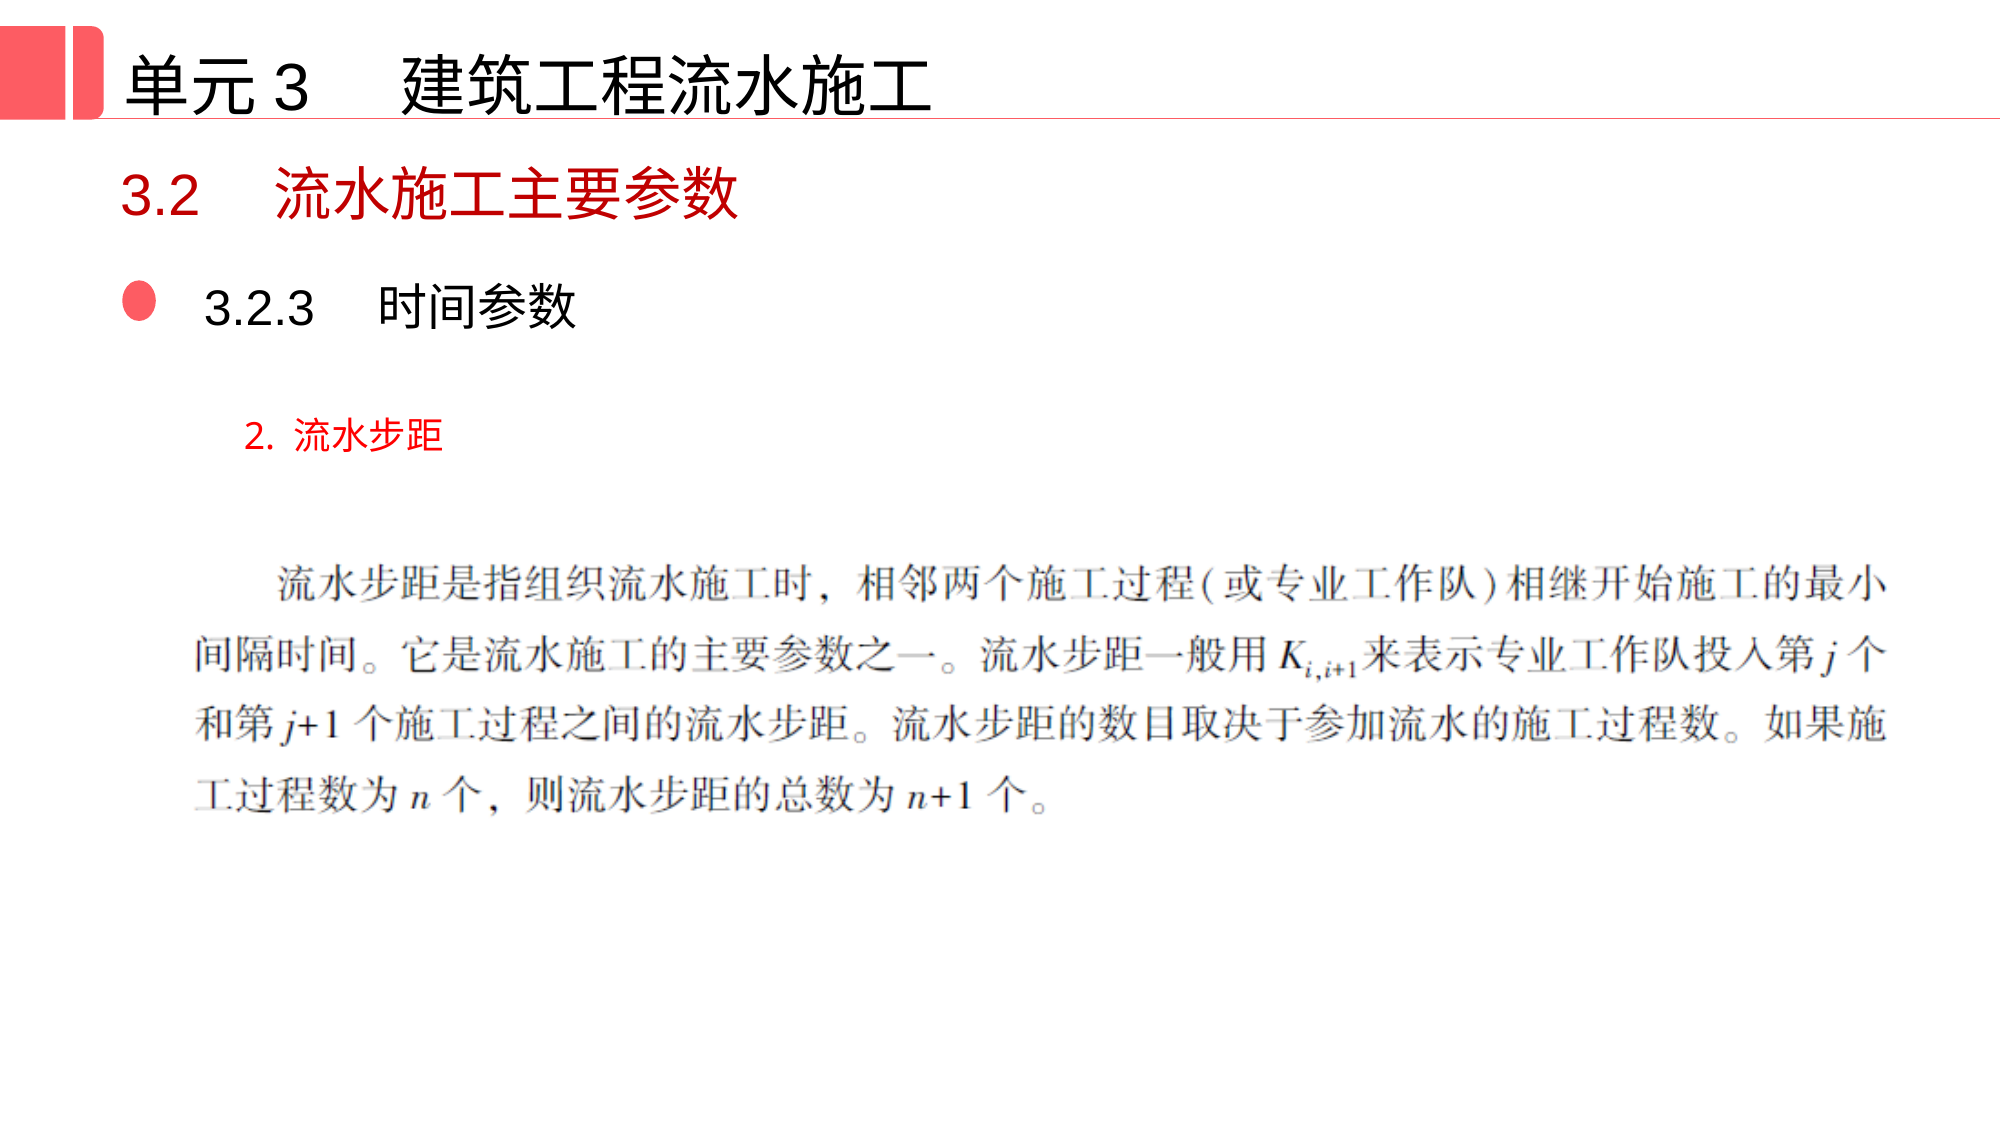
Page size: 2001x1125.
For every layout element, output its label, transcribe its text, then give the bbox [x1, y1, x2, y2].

picture [189, 552, 1914, 829]
text_box [122, 280, 156, 321]
text_box 3.2.3 时间参数 [189, 268, 1177, 344]
text_box 2. 流水步距 [154, 381, 1755, 465]
text_box 3.2 流水施工主要参数 [105, 149, 755, 235]
list 单元3 建筑工程流水施工 [108, 12, 1891, 248]
